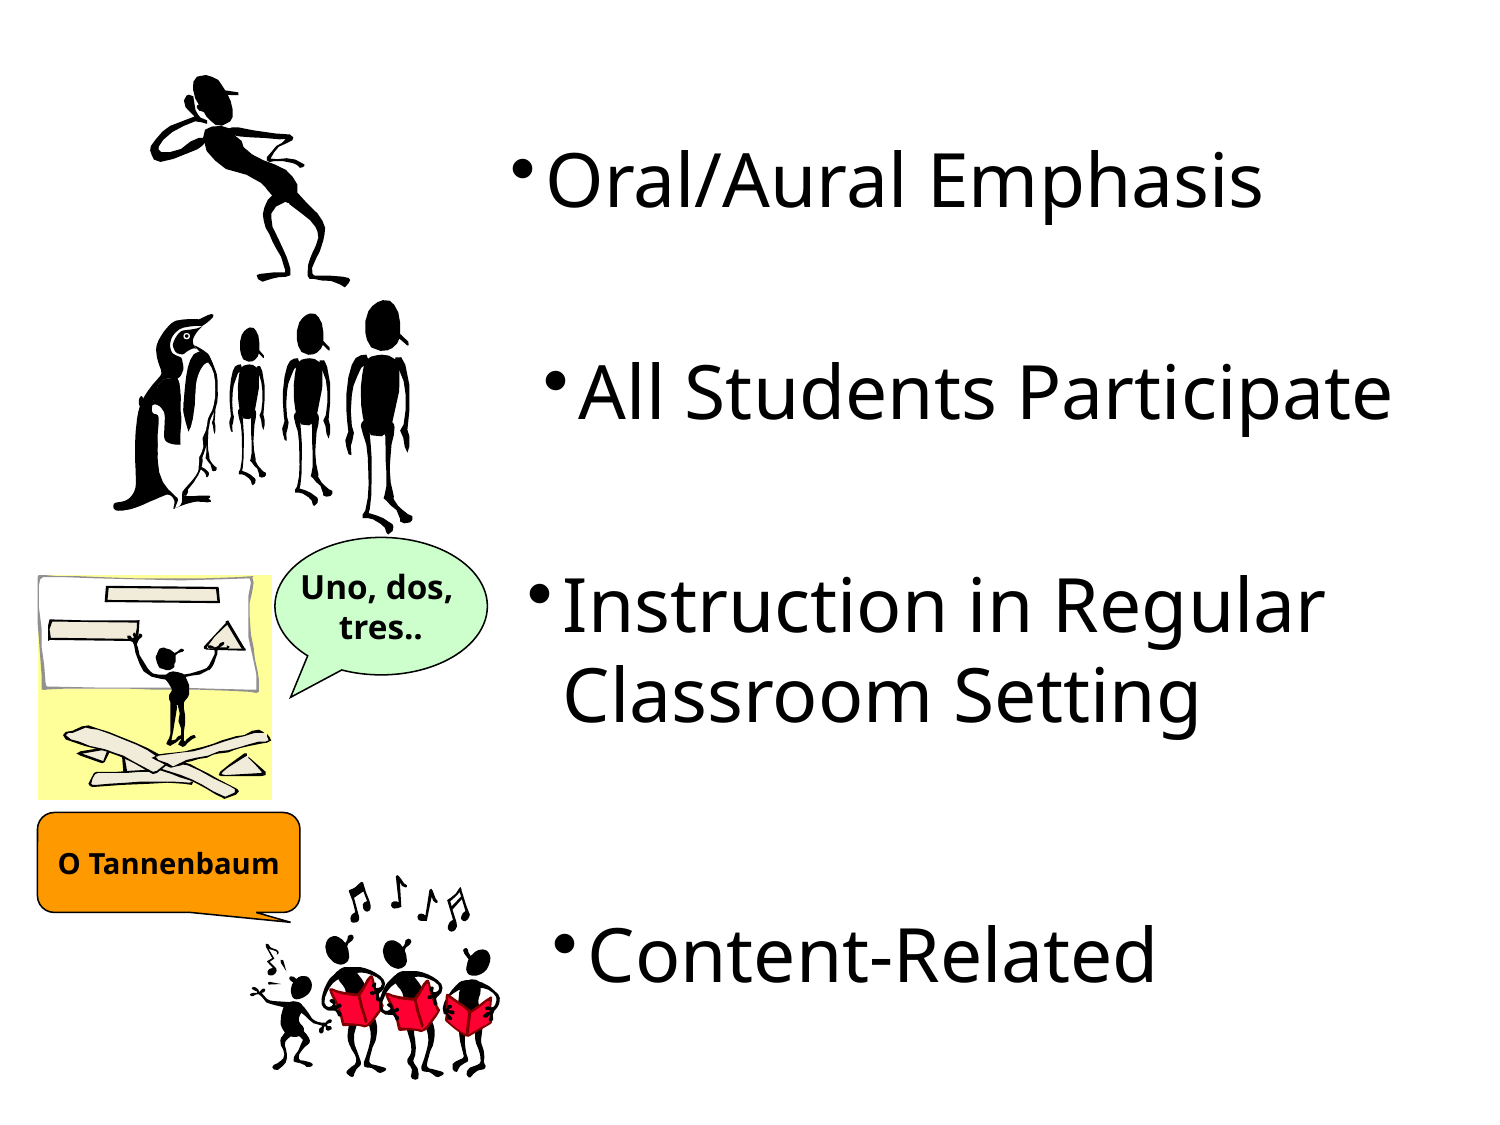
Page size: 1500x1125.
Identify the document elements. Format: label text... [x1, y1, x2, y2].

text_box Oral/Aural Emphasis [375, 124, 1400, 230]
text_box All Students Participate [500, 337, 1438, 443]
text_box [149, 74, 351, 288]
text_box Instruction in Regular Classroom Setting [512, 549, 1450, 745]
text_box O Tannenbaum [37, 812, 300, 918]
text_box Content-Related [537, 899, 1313, 1005]
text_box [137, 299, 413, 535]
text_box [37, 574, 273, 801]
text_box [112, 312, 220, 513]
text_box Uno, dos, tres.. [277, 540, 488, 698]
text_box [249, 874, 501, 1081]
